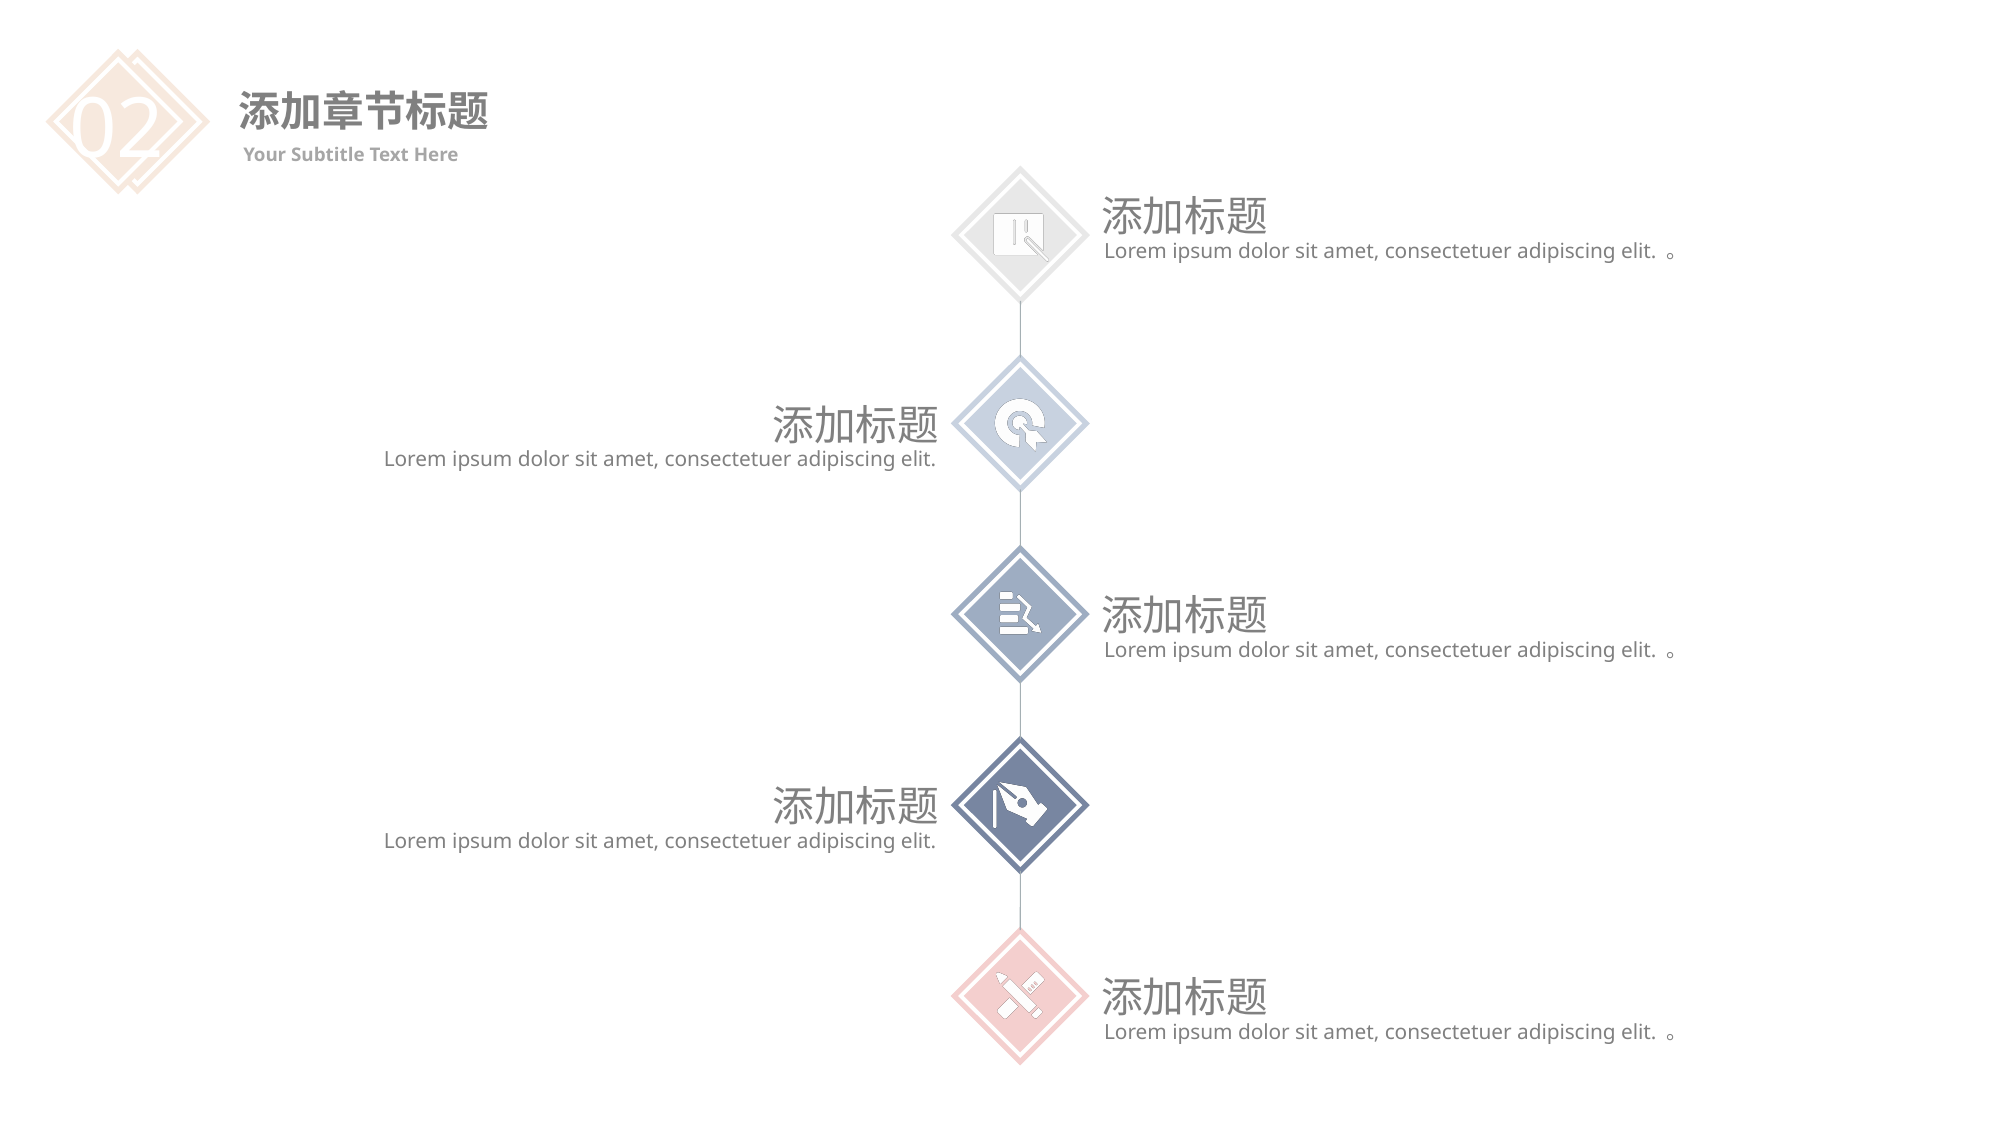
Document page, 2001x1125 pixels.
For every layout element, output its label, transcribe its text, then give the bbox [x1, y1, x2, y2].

text_box 添加章节标题 [212, 77, 516, 143]
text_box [574, 549, 1467, 682]
text_box 添加标题 [756, 390, 955, 456]
picture [989, 965, 1051, 1027]
text_box Lorem ipsum dolor sit amet, consectetuer adipiscing elit. 。 [1467, 625, 1788, 671]
text_box Lorem ipsum dolor sit amet, consectetuer adipiscing elit. 。 [1086, 226, 1788, 272]
text_box 添加标题 [1086, 963, 1284, 1029]
text_box Lorem ipsum dolor sit amet, consectetuer adipiscing elit. [252, 815, 955, 862]
text_box Lorem ipsum dolor sit amet, consectetuer adipiscing elit. [252, 434, 955, 480]
picture [989, 393, 1051, 454]
picture [989, 774, 1051, 836]
text_box Lorem ipsum dolor sit amet, consectetuer adipiscing elit. 。 [1086, 1006, 1788, 1053]
text_box 添加标题 [1086, 182, 1284, 248]
text_box 添加标题 [756, 772, 955, 838]
text_box Your Subtitle Text Here [228, 140, 499, 169]
picture [990, 204, 1051, 265]
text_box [49, 52, 207, 191]
